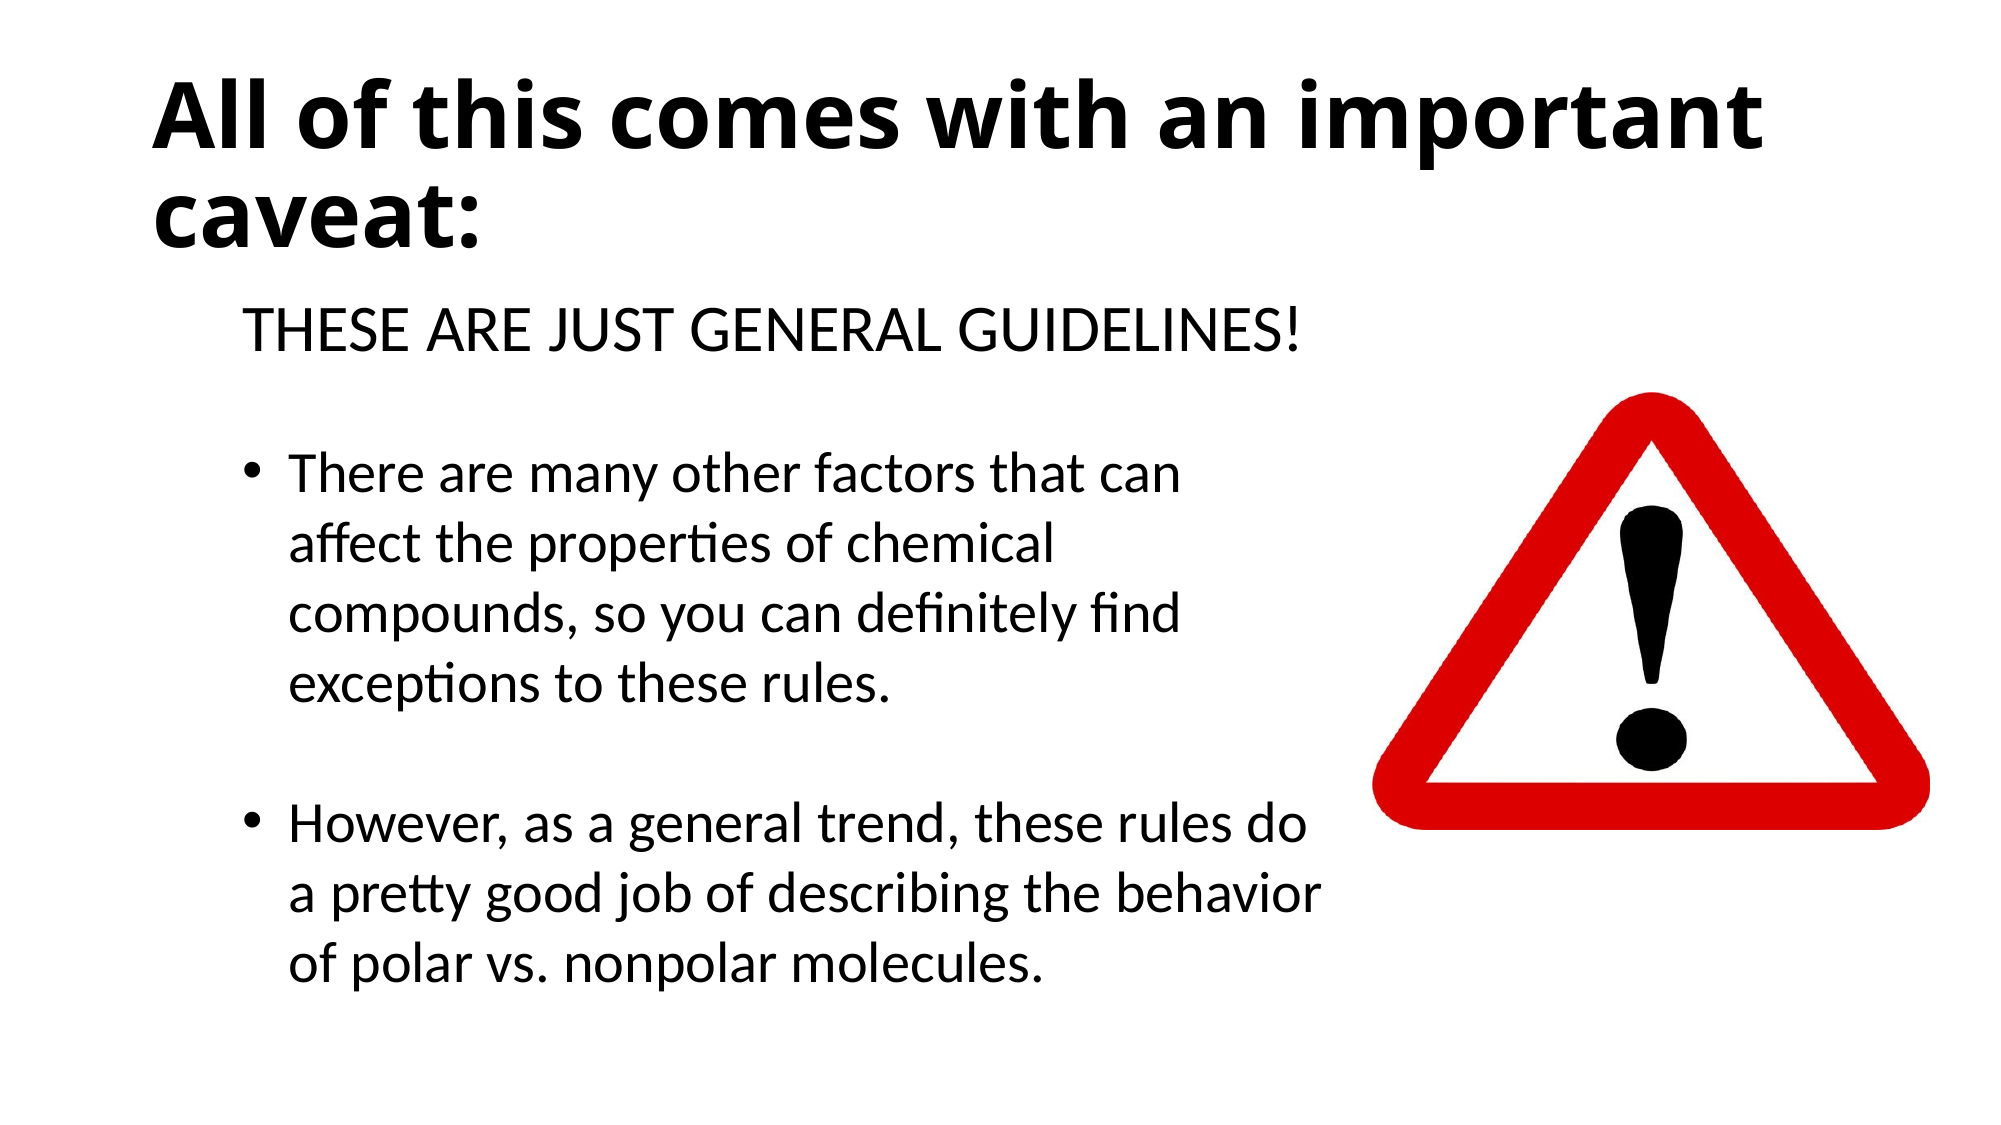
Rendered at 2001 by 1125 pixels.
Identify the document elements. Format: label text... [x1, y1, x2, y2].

title All of this comes with an important caveat: [137, 59, 1863, 278]
text_box THESE ARE JUST GENERAL GUIDELINES! There are many other factors that can affect the properties of chemical compounds, so you can definitely find exceptions to these rules. However, as a general trend, these rules do a pretty good job of describing the behavior of polar vs. nonpolar molecules. [227, 277, 1341, 1002]
picture [1372, 392, 1930, 830]
